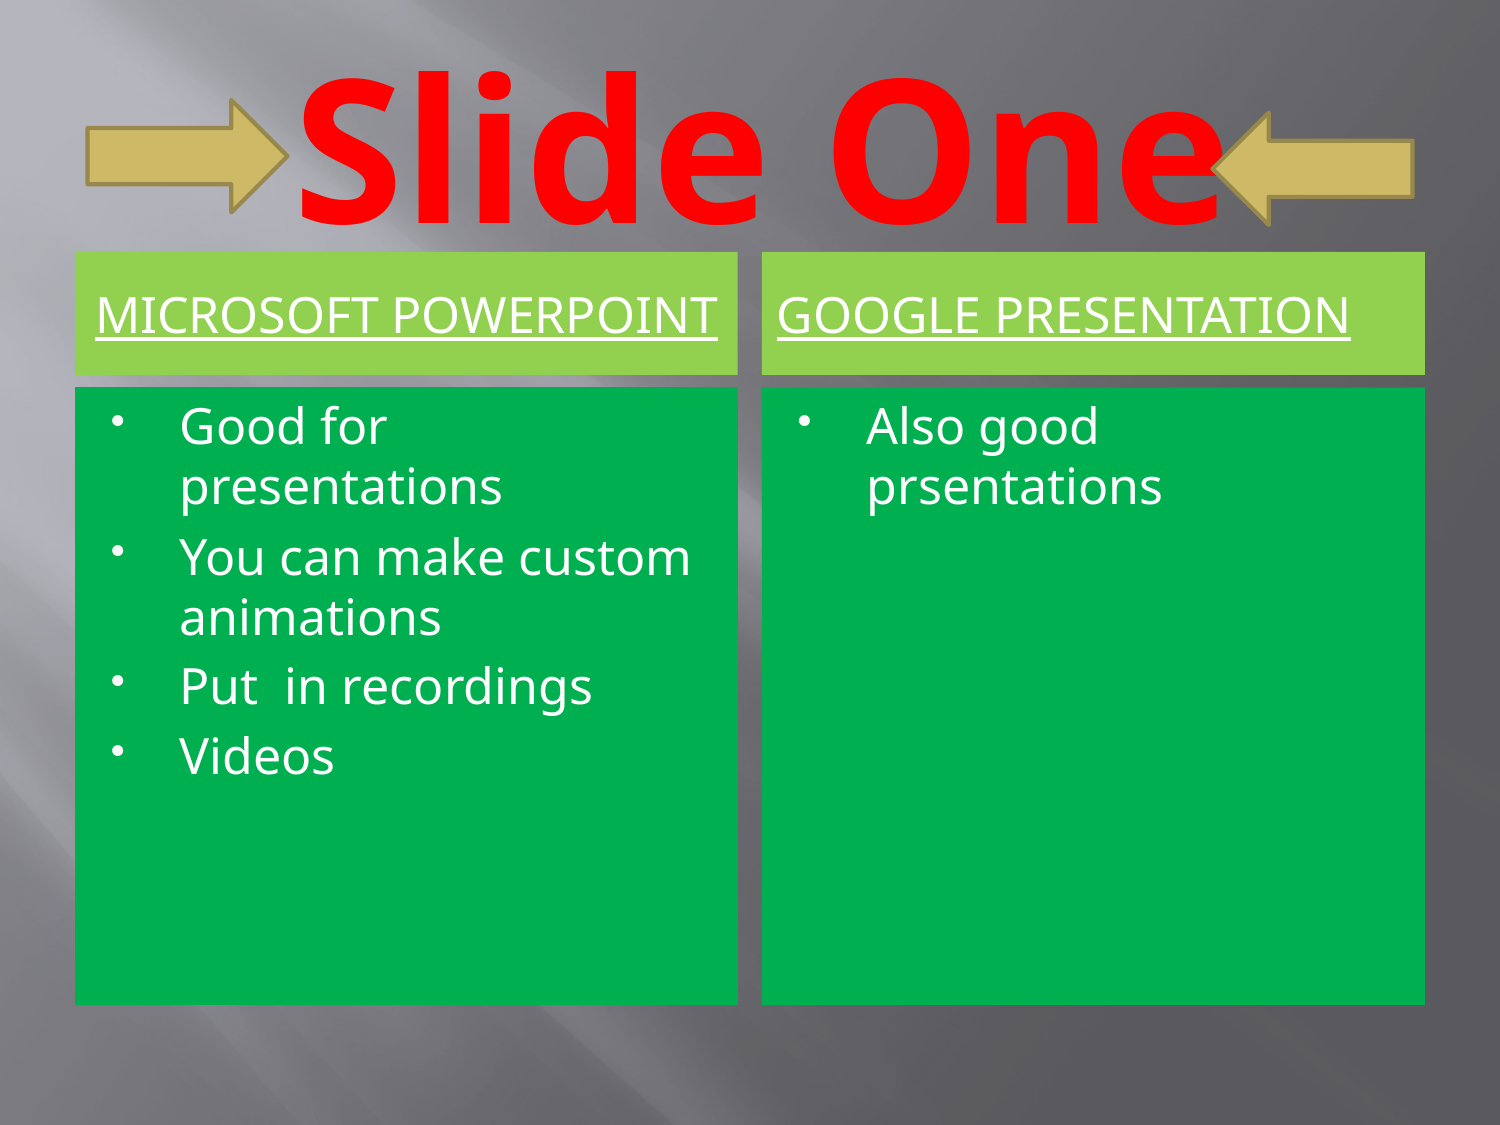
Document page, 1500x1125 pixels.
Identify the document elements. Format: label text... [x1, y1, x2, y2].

title Slide One [87, 50, 1438, 238]
text_box [1210, 110, 1415, 227]
list Google Presentation [761, 251, 1425, 375]
text_box [85, 98, 290, 215]
list Microsoft powerpoint [75, 251, 738, 375]
list Also good prsentations [761, 387, 1425, 1005]
list Good for presentations You can make custom animations Put in recordings Videos [75, 387, 738, 1005]
